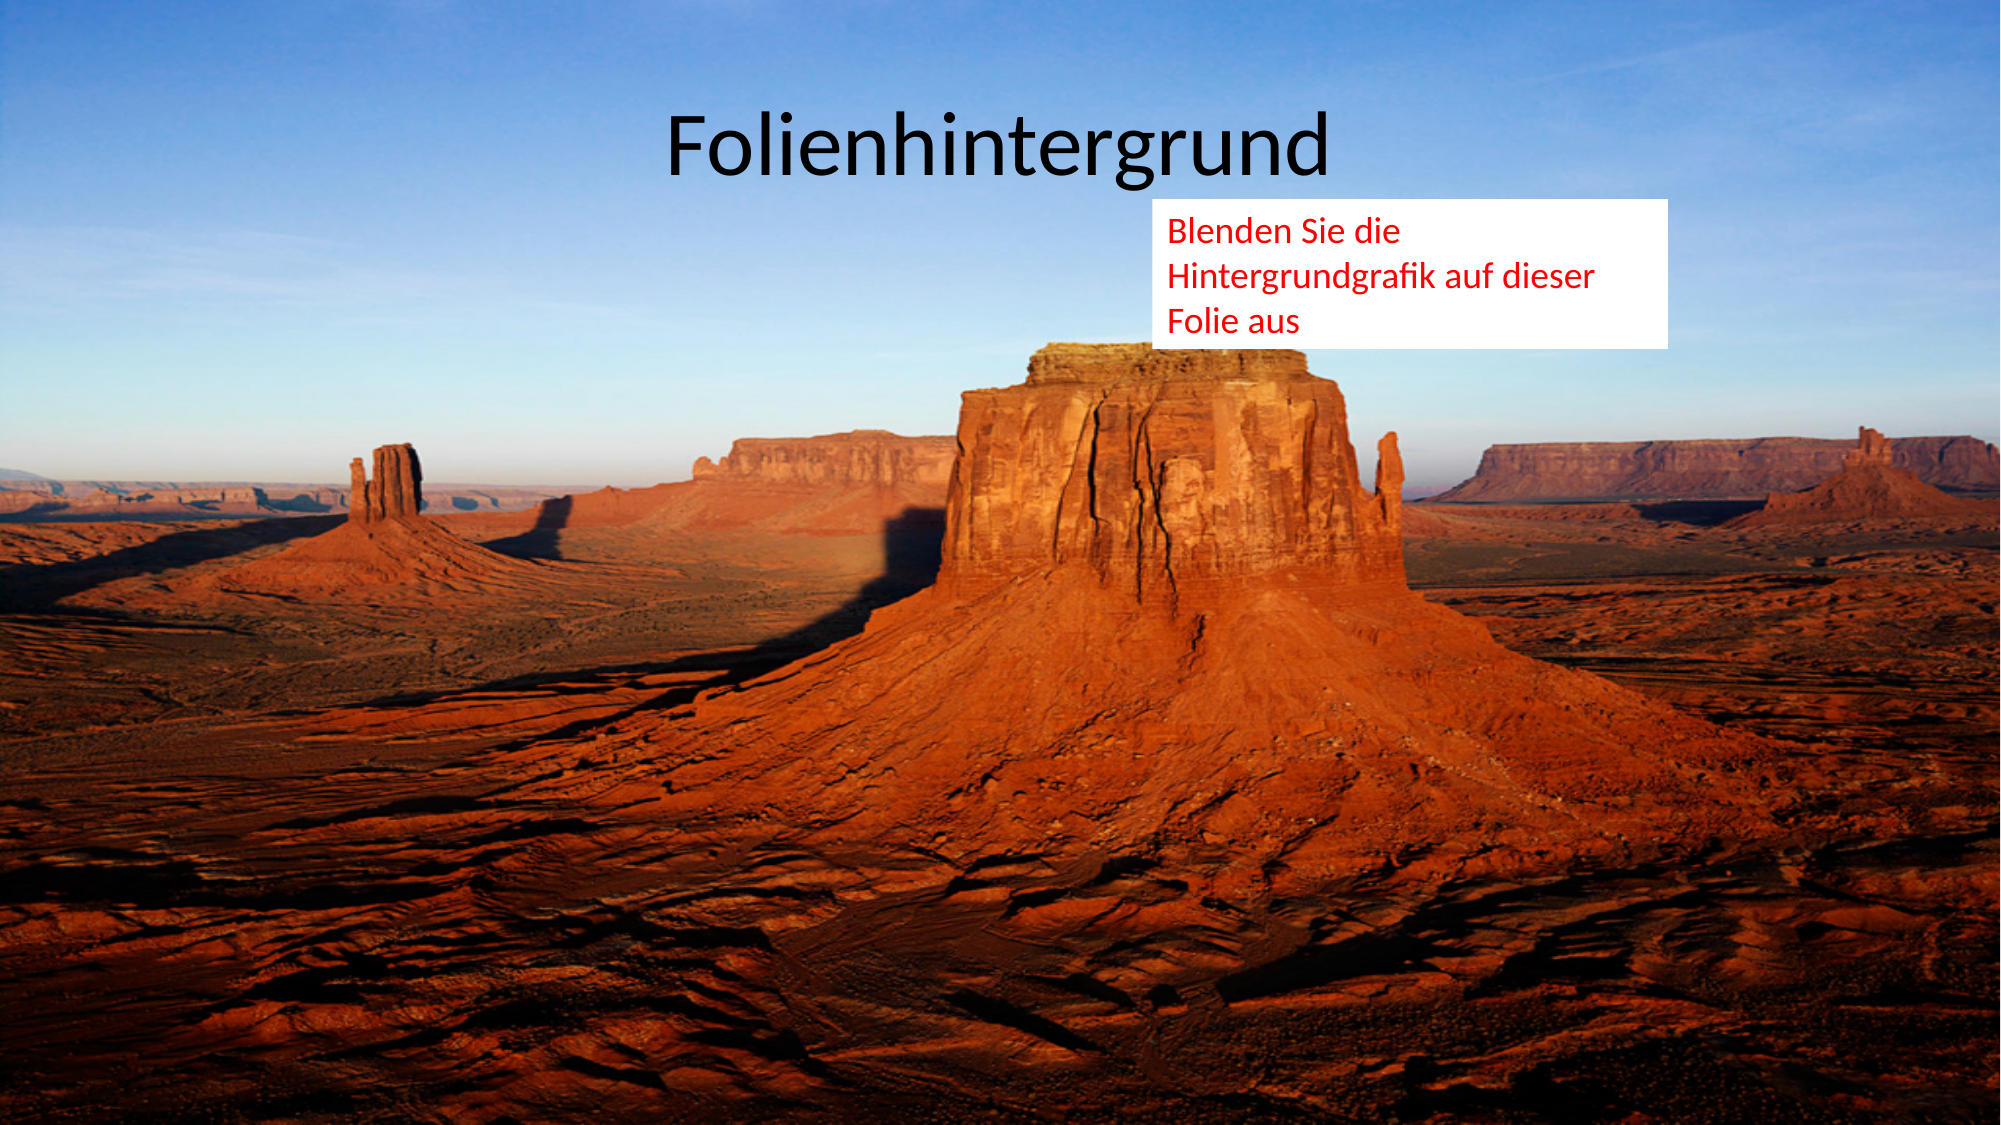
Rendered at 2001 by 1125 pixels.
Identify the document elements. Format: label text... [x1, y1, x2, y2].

title Folienhintergrund [99, 45, 1900, 233]
picture [0, 0, 2001, 1125]
text_box Blenden Sie die Hintergrundgrafik auf dieser Folie aus [1152, 199, 1668, 349]
